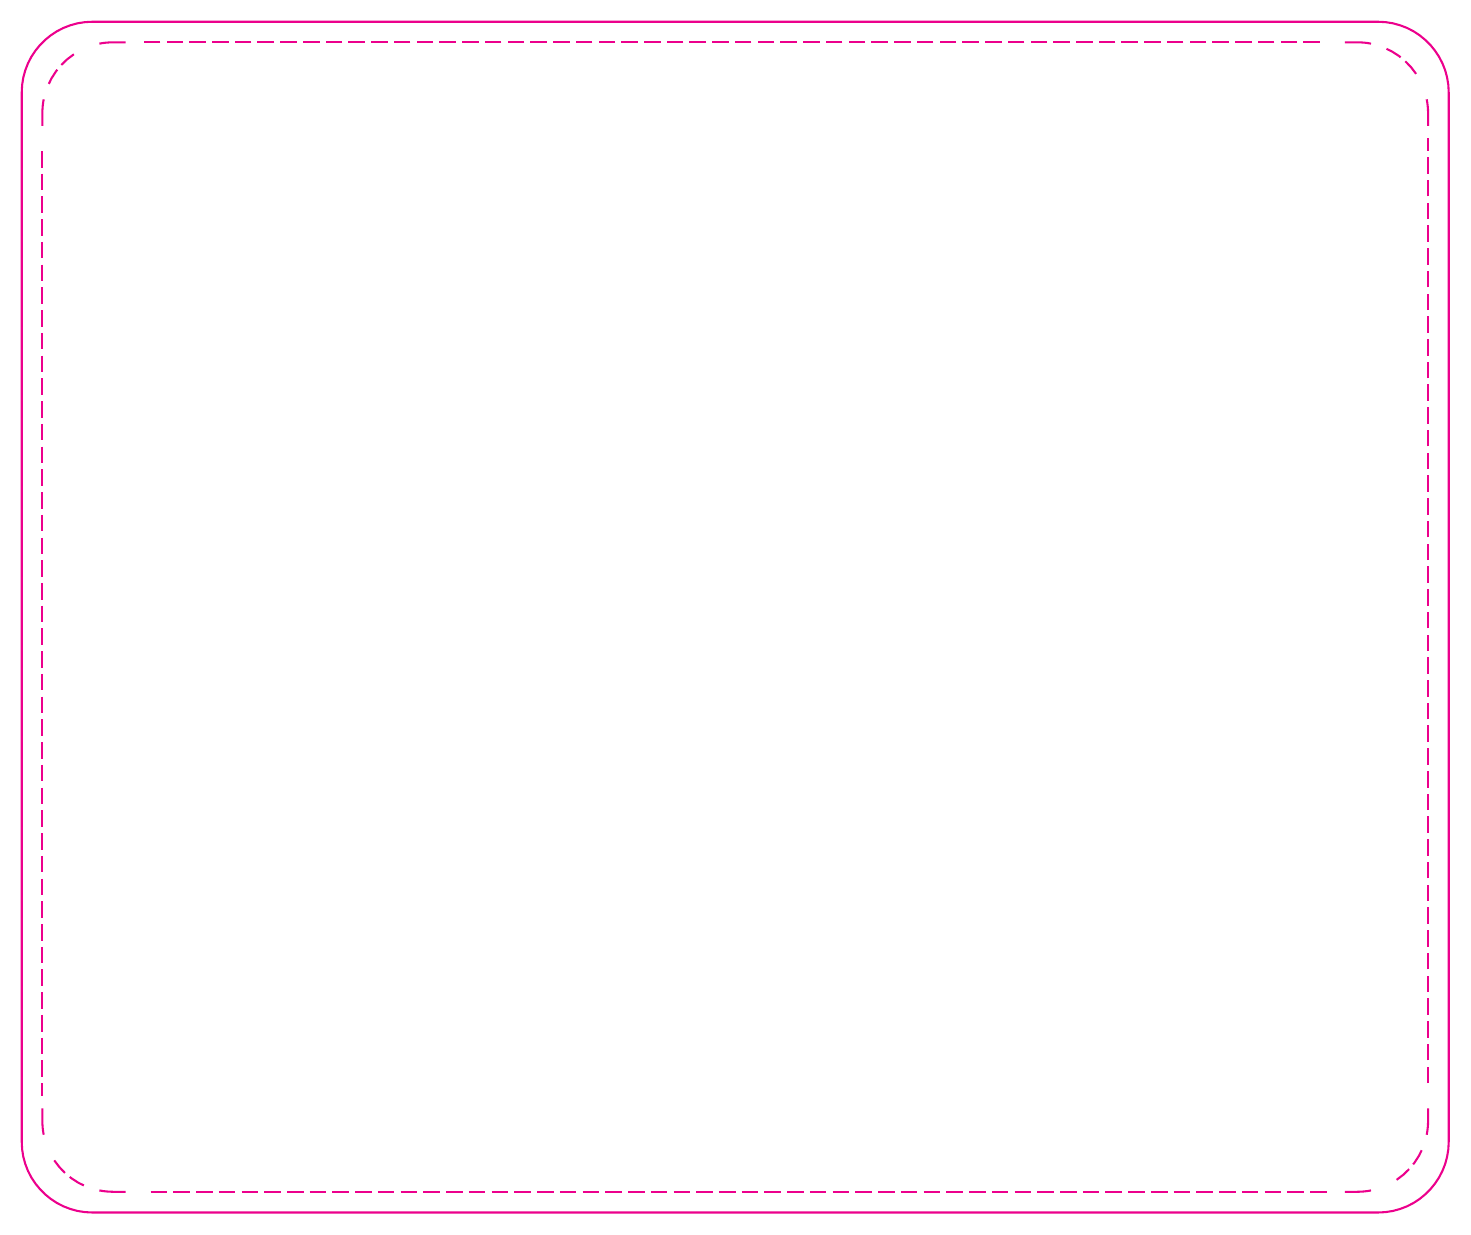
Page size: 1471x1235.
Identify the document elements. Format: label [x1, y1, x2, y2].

text_box [20, 20, 1451, 1214]
